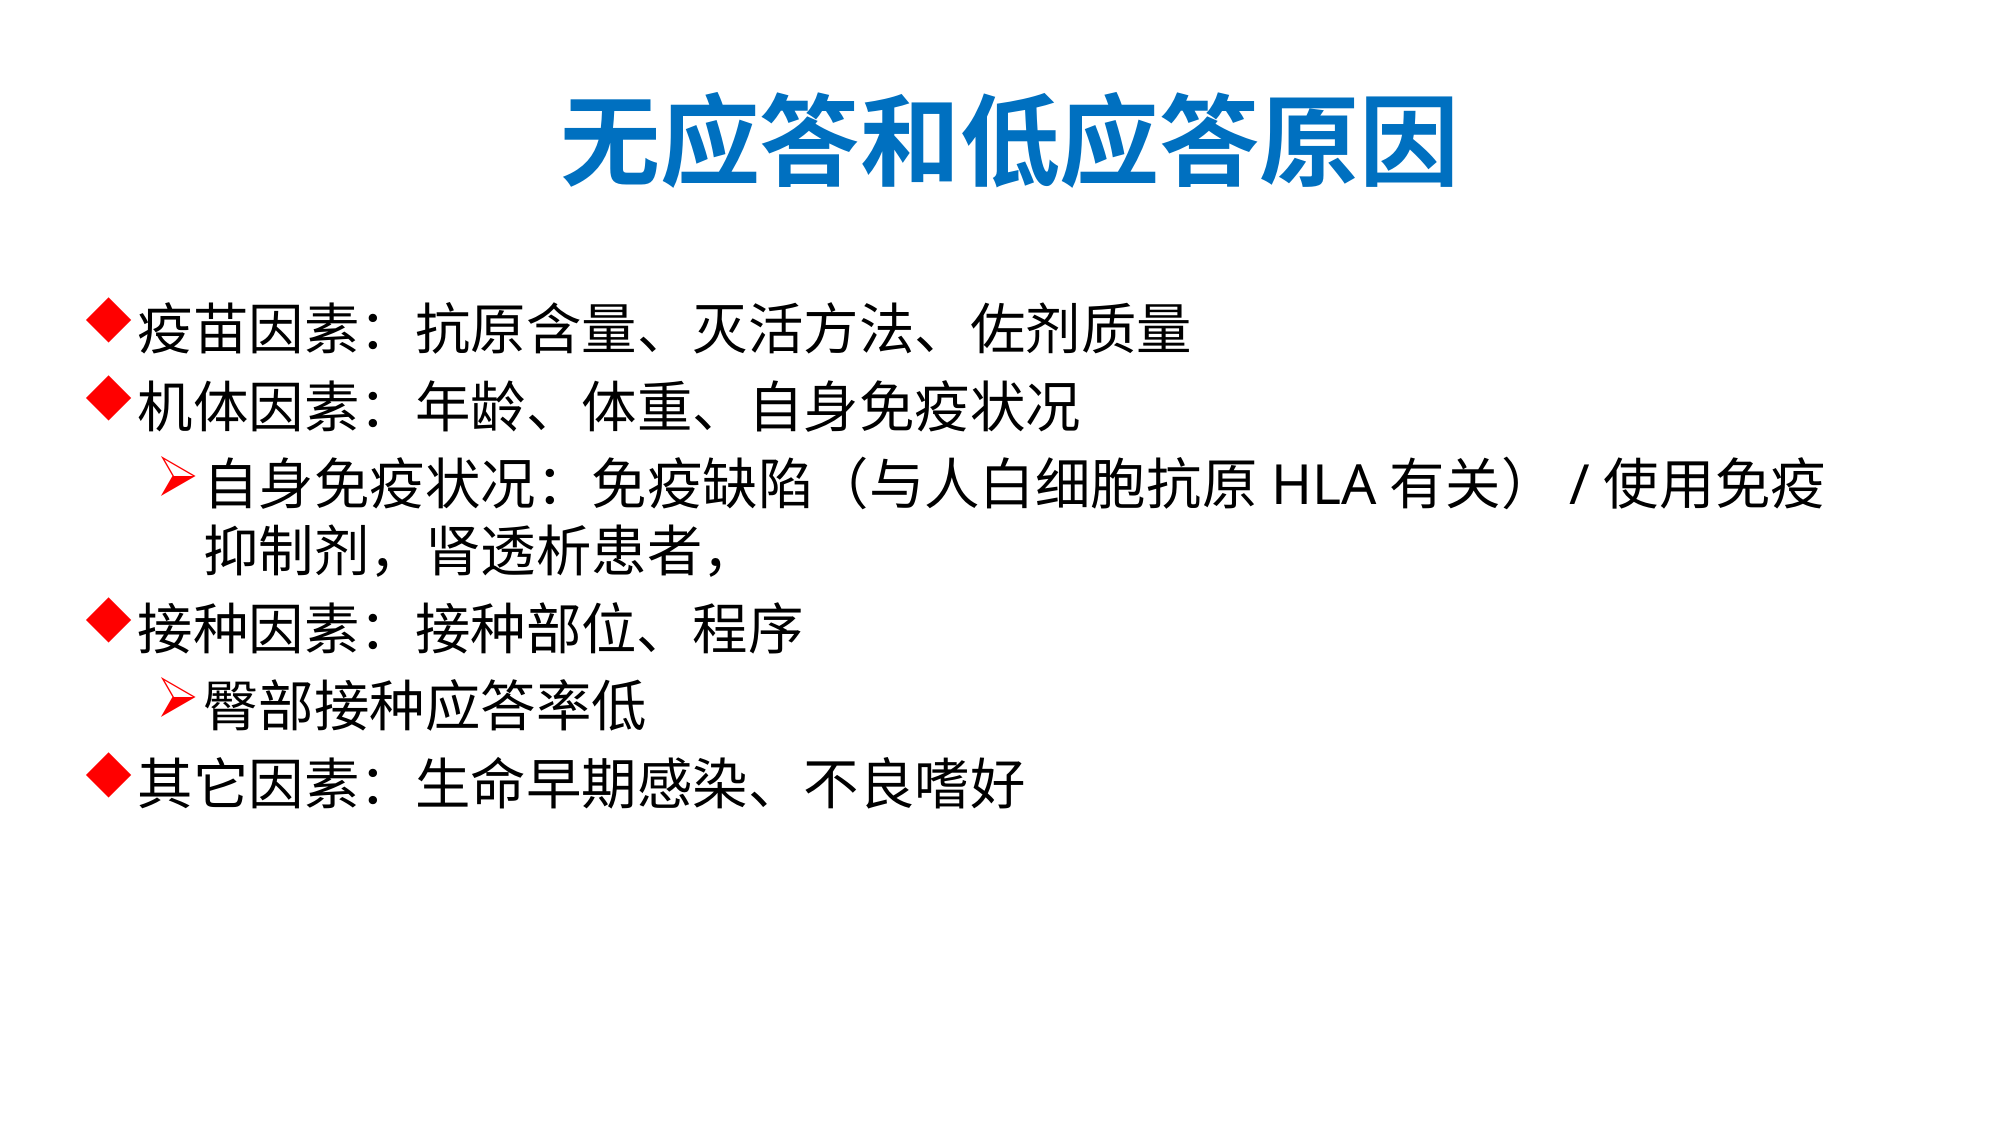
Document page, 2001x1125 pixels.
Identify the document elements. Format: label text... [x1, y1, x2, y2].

text_box 无应答和低应答原因 [66, 94, 1954, 182]
text_box 疫苗因素：抗原含量、灭活方法、佐剂质量 机体因素：年龄、体重、自身免疫状况 自身免疫状况：免疫缺陷（与人白细胞抗原HLA有关）/使用免疫抑制剂，肾透析患者， 接种因素：接种部位、程序 臀部接种应答率低 其它因素：生命早期感染、不良嗜好 [66, 286, 1886, 890]
